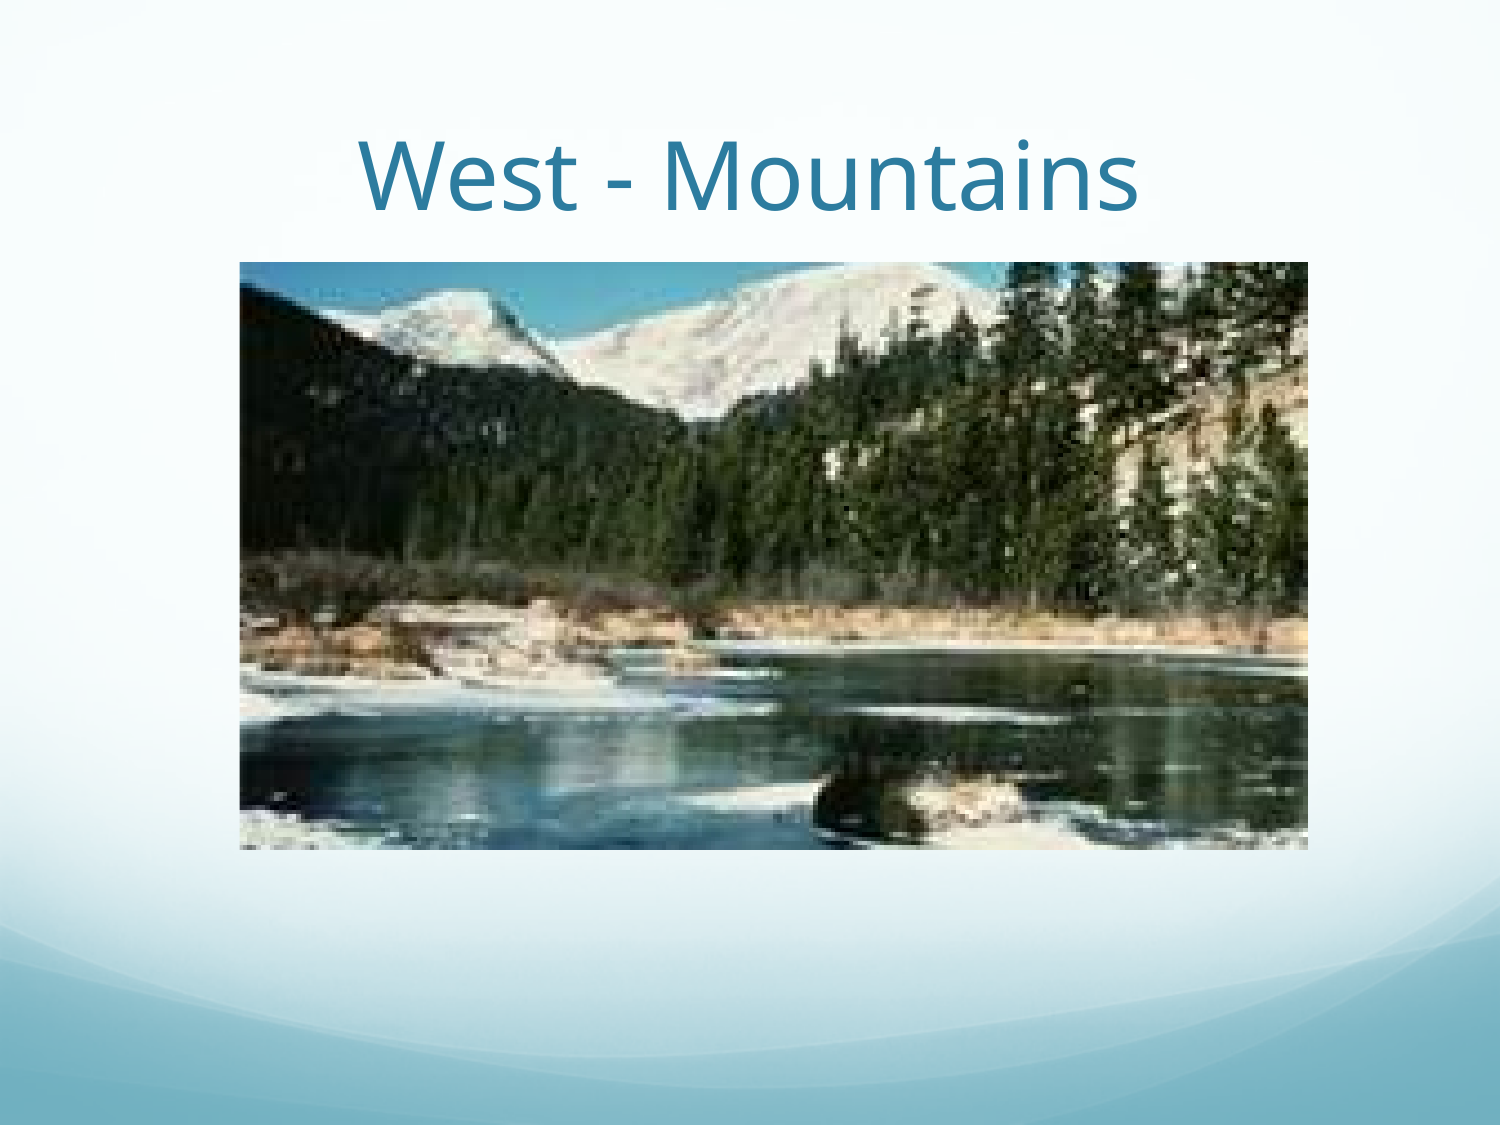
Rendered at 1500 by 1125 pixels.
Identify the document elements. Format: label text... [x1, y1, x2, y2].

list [239, 261, 1309, 851]
title West - Mountains [90, 17, 1410, 237]
